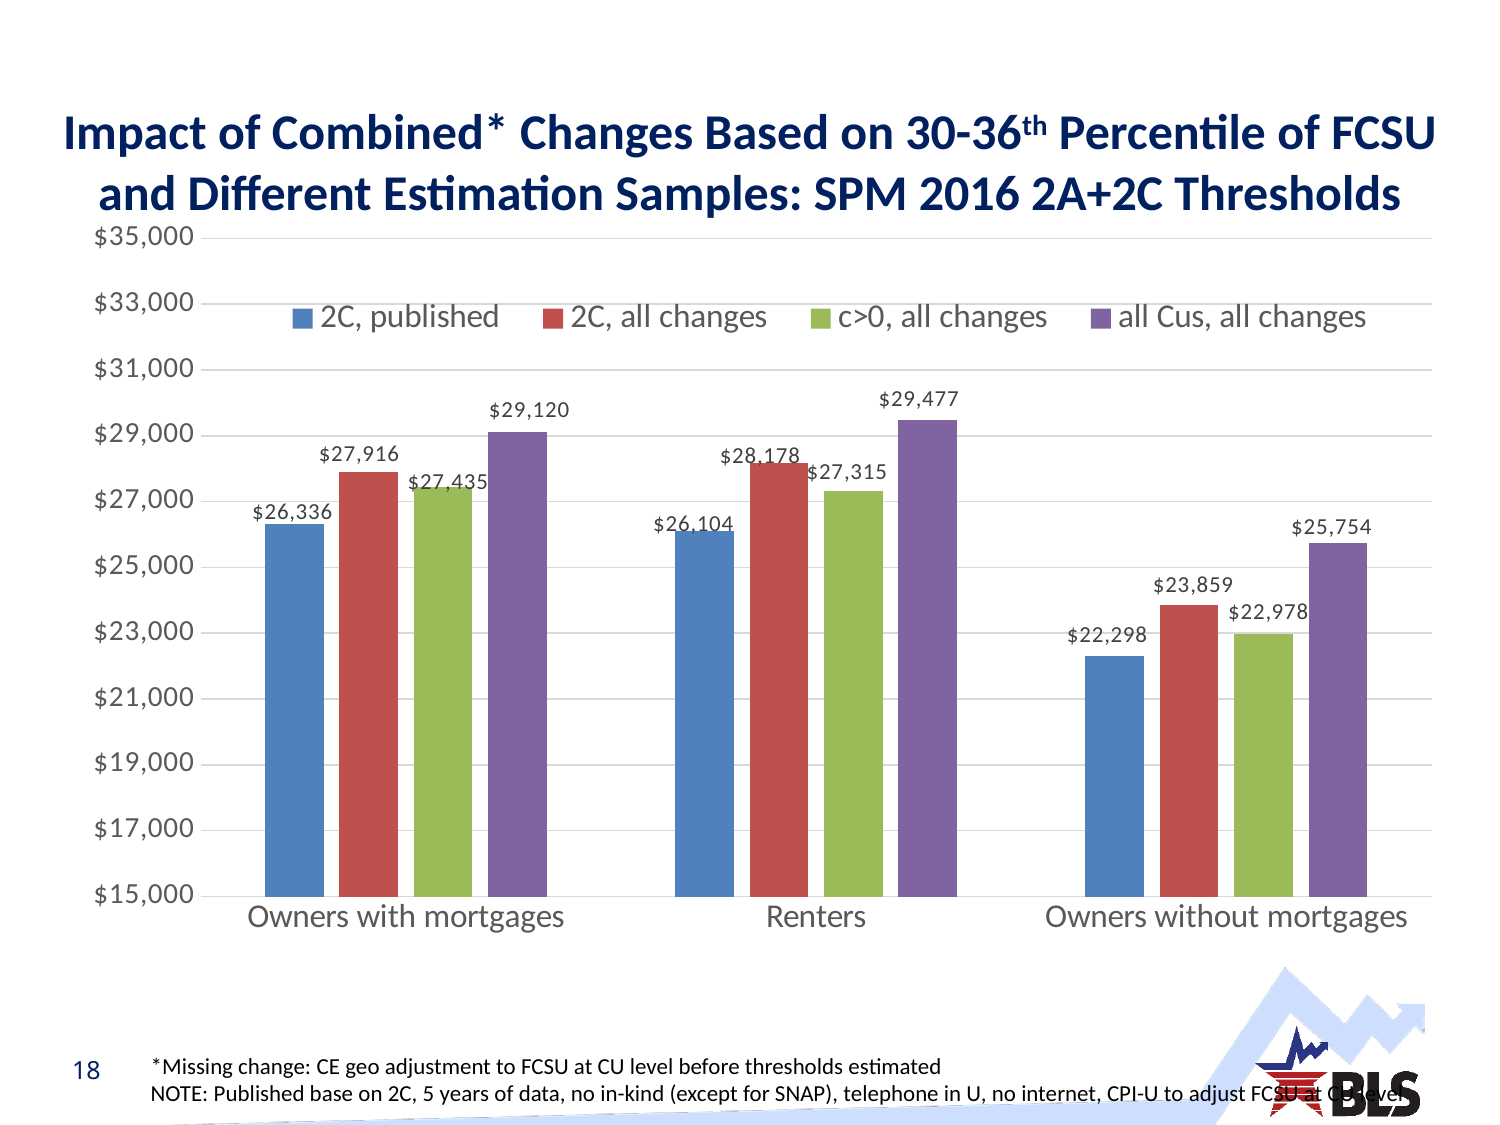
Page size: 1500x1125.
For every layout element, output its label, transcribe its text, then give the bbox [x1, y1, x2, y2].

text_box *Missing change: CE geo adjustment to FCSU at CU level before thresholds estimated NOTE: Published base on 2C, 5 years of data, no in-kind (except for SNAP), telephone in U, no internet, CPI-U to adjust FCSU at CU level [135, 1044, 1421, 1114]
picture [40, 967, 1425, 1125]
chart [75, 220, 1441, 1012]
title Impact of Combined* Changes Based on 30-36th Percentile of FCSU and Different Estimation Samples: SPM 2016 2A+2C Thresholds [50, 99, 1450, 222]
slide_number 18 [72, 1054, 135, 1090]
